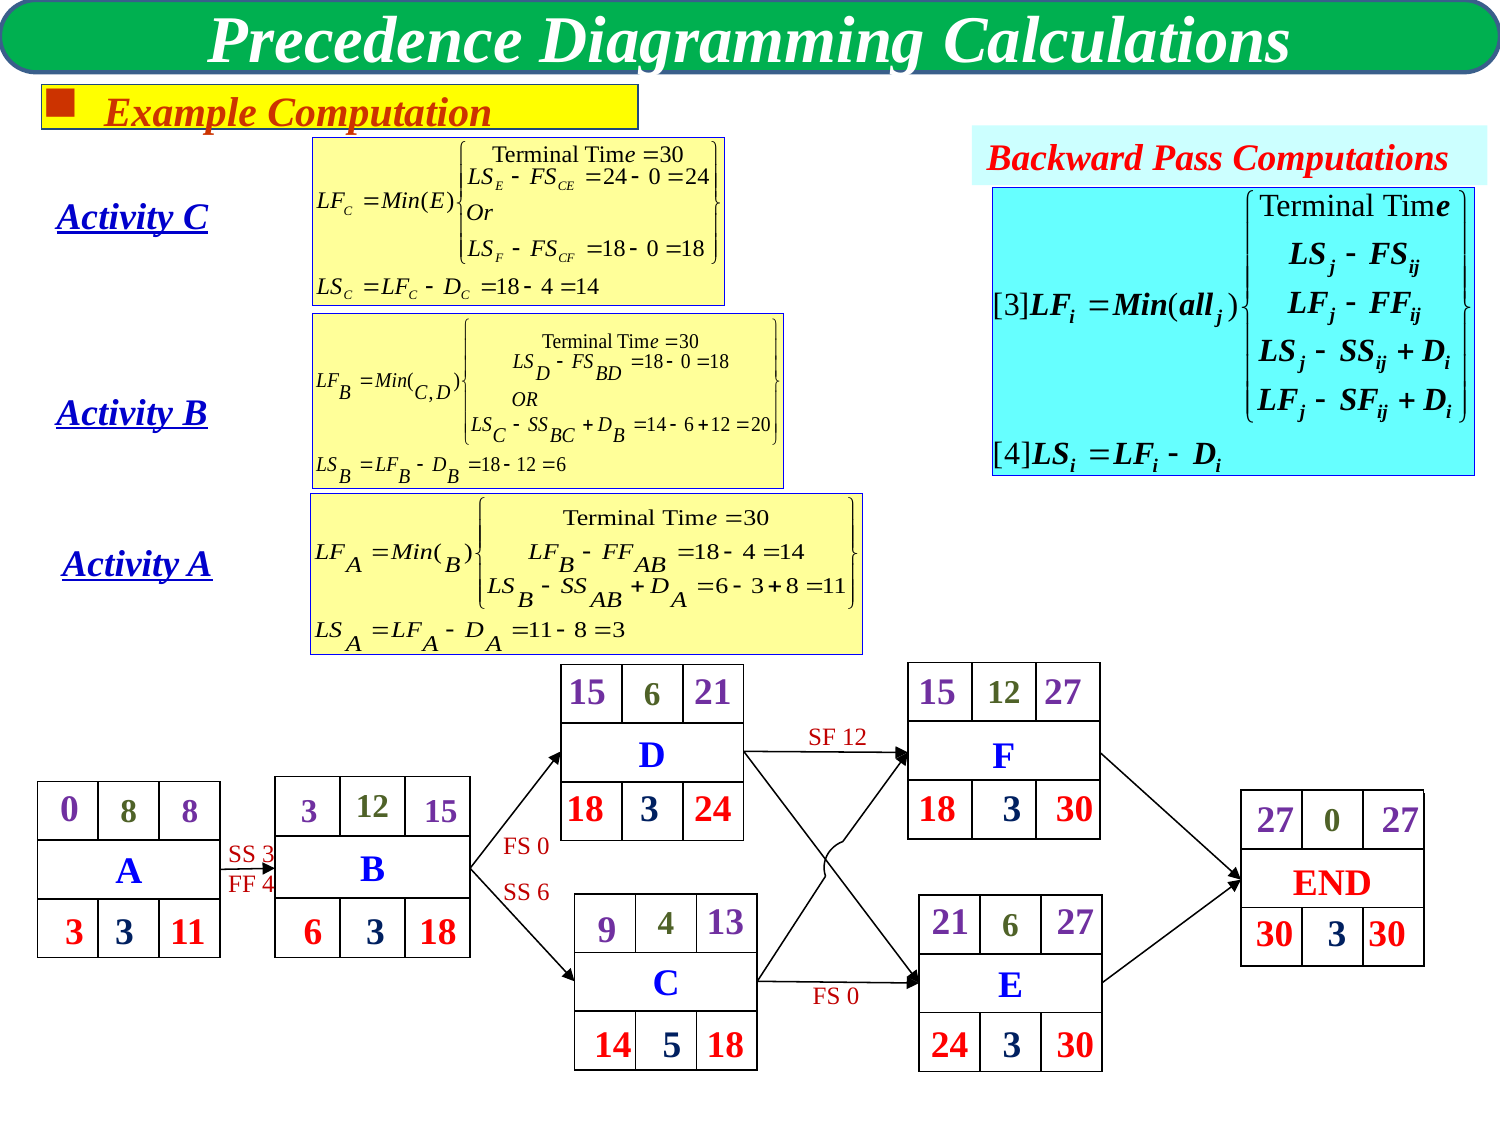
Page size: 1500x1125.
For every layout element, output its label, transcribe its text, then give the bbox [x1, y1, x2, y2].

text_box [47, 493, 863, 656]
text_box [971, 125, 1488, 476]
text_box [41, 313, 784, 489]
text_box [199, 683, 901, 1039]
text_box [41, 137, 726, 306]
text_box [37, 659, 1438, 1074]
text_box Precedence Diagramming Calculations [0, 0, 1500, 75]
text_box Example Computation [41, 84, 638, 130]
